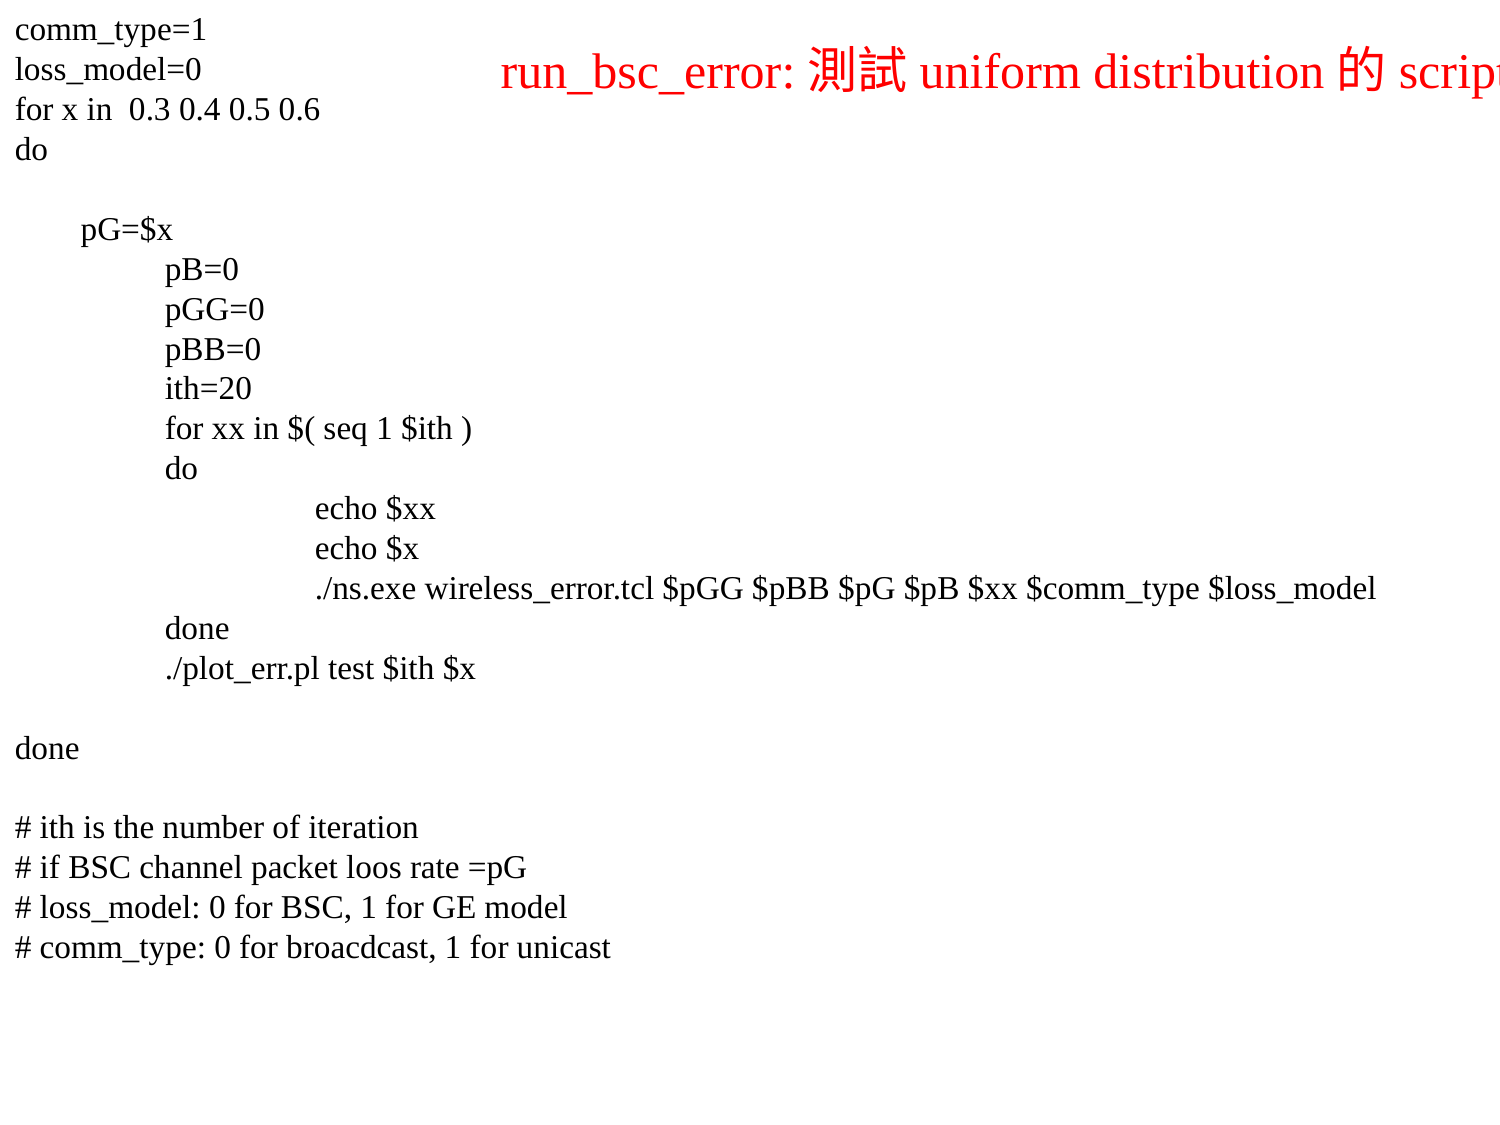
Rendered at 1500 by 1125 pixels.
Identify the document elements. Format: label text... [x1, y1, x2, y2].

text_box comm_type=1 loss_model=0 for x in 0.3 0.4 0.5 0.6 do pG=$x pB=0 pGG=0 pBB=0 ith=20 for xx in $( seq 1 $ith ) do echo $xx echo $x ./ns.exe wireless_error.tcl $pGG $pBB $pG $pB $xx $comm_type $loss_model done ./plot_err.pl test $ith $x done # ith is the number of iteration # if BSC channel packet loos rate =pG # loss_model: 0 for BSC, 1 for GE model # comm_type: 0 for broacdcast, 1 for unicast [0, 0, 1500, 1125]
text_box run_bsc_error:測試uniform distribution的script [485, 30, 1500, 106]
